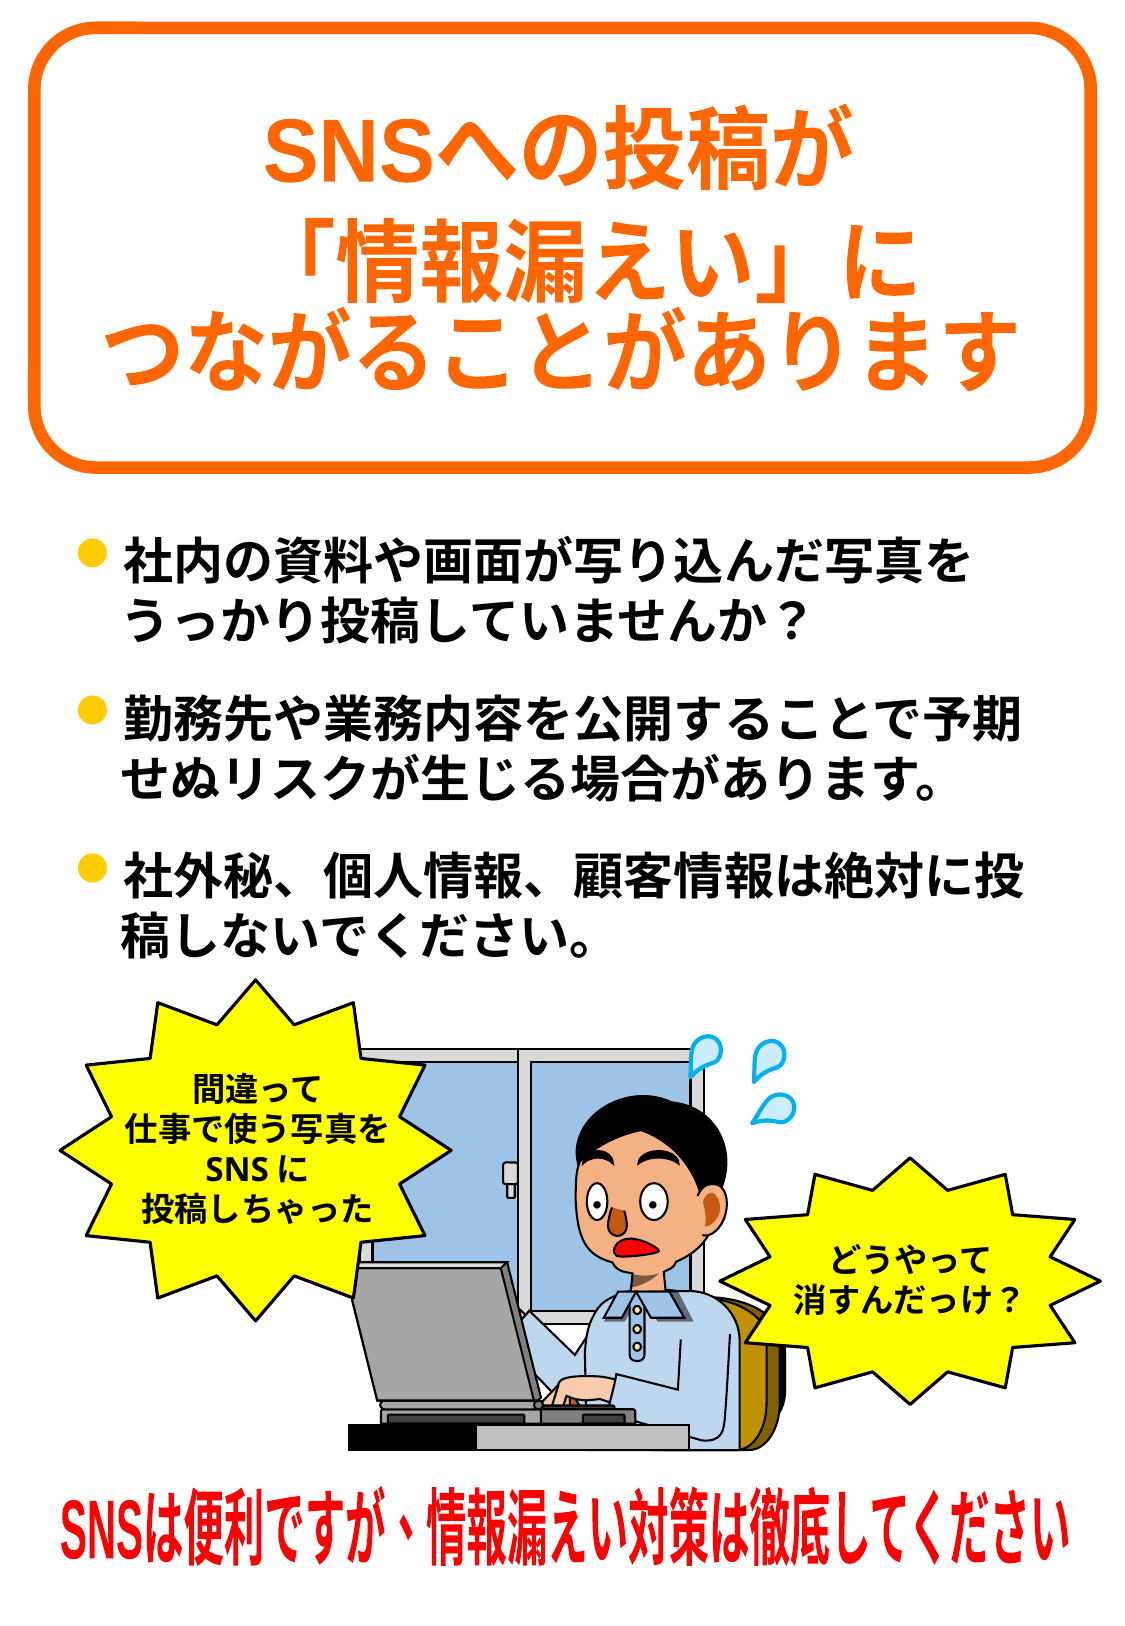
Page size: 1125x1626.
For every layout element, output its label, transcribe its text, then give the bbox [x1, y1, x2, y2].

text_box どうやって 消すんだっけ？ [791, 1231, 1103, 1327]
text_box 社内の資料や画面が写り込んだ写真をうっかり投稿していませんか？ 勤務先や業務内容を公開することで予期せぬリスクが生じる場合があります。 社外秘、個人情報、顧客情報は絶対に投稿しないでください。 [58, 522, 1066, 972]
text_box [756, 1038, 786, 1048]
text_box [84, 1236, 338, 1323]
text_box [690, 1034, 723, 1047]
text_box [791, 1327, 1077, 1406]
text_box [32, 25, 1093, 470]
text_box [343, 1048, 786, 1451]
text_box 間違って 仕事で使う写真を SNSに 投稿しちゃった [65, 1060, 338, 1236]
text_box [57, 1144, 65, 1157]
text_box [791, 1156, 1077, 1231]
text_box [791, 1096, 797, 1120]
text_box [115, 977, 362, 1060]
